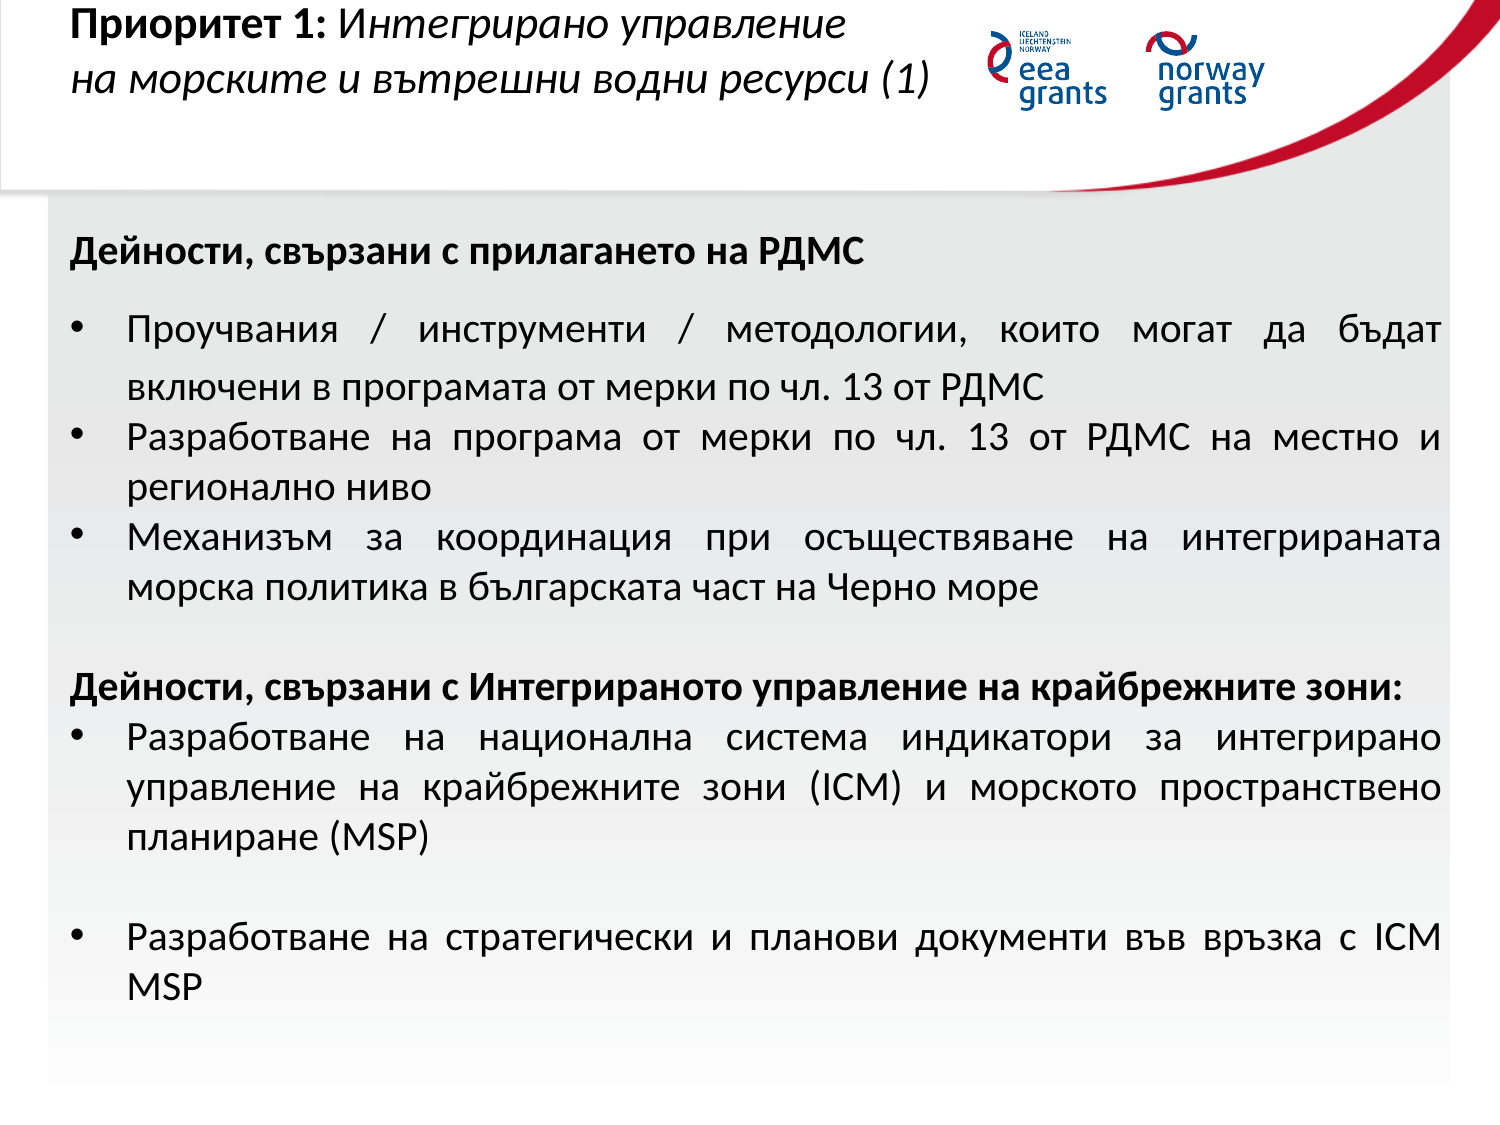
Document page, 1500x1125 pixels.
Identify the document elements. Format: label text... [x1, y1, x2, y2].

text_box Приоритет 1: Интегрирано управление на морските и вътрешни водни ресурси (1) [55, 0, 1046, 110]
text_box Дейности, свързани с прилагането на РДМС Проучвания / инструменти / методологии, които могат да бъдат включени в програмата от мерки по чл. 13 от РДМС Разработване на програма от мерки по чл. 13 от РДМС на местно и регионално ниво Механизъм за координация при осъществяване на интегрираната морска политика в българската част на Черно море Дейности, свързани с Интегриранoто управление на крайбрежните зони: Разработване на национална система индикатори за интегрирано управление на крайбрежните зони (ICM) и морското пространствено планиране (MSP) Разработване на стратегически и планови документи във връзка с ICM MSP [55, 207, 1458, 1017]
